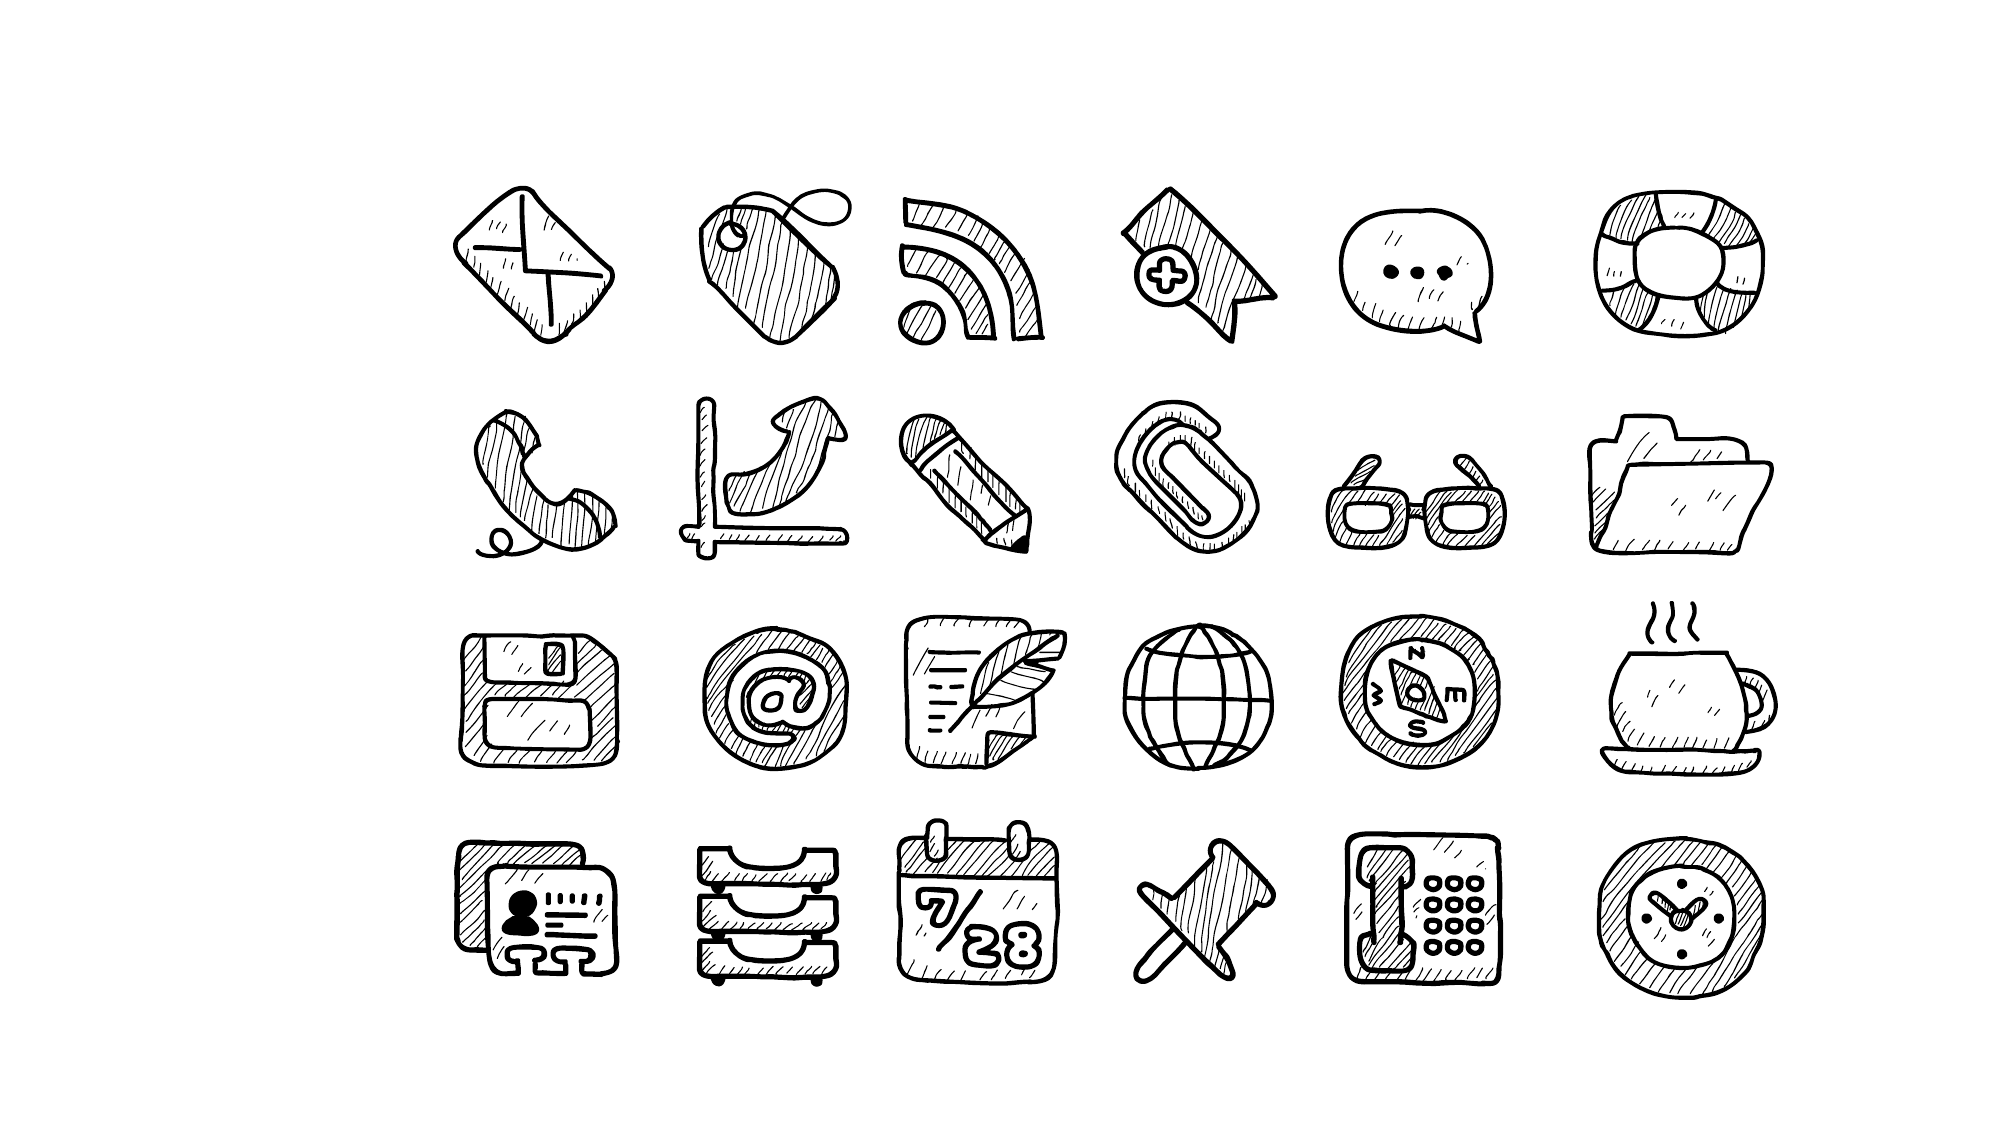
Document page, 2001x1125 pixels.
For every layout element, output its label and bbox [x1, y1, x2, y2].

text_box [473, 408, 618, 559]
text_box [678, 395, 850, 561]
text_box [896, 818, 1061, 986]
text_box [1114, 399, 1260, 554]
text_box [453, 185, 615, 345]
text_box [1593, 189, 1766, 339]
text_box [1344, 831, 1504, 987]
text_box [458, 632, 621, 769]
text_box [1599, 601, 1778, 777]
text_box [898, 197, 1045, 346]
text_box [1338, 207, 1494, 344]
text_box [1587, 413, 1774, 556]
text_box [1596, 836, 1766, 1000]
text_box [903, 614, 1067, 770]
text_box [696, 845, 840, 987]
text_box [1325, 453, 1507, 551]
text_box [454, 839, 620, 977]
text_box [698, 188, 852, 346]
text_box [1133, 838, 1277, 985]
text_box [1338, 613, 1501, 770]
text_box [1120, 186, 1278, 344]
text_box [1122, 622, 1274, 772]
text_box [702, 625, 849, 772]
text_box [898, 413, 1032, 554]
